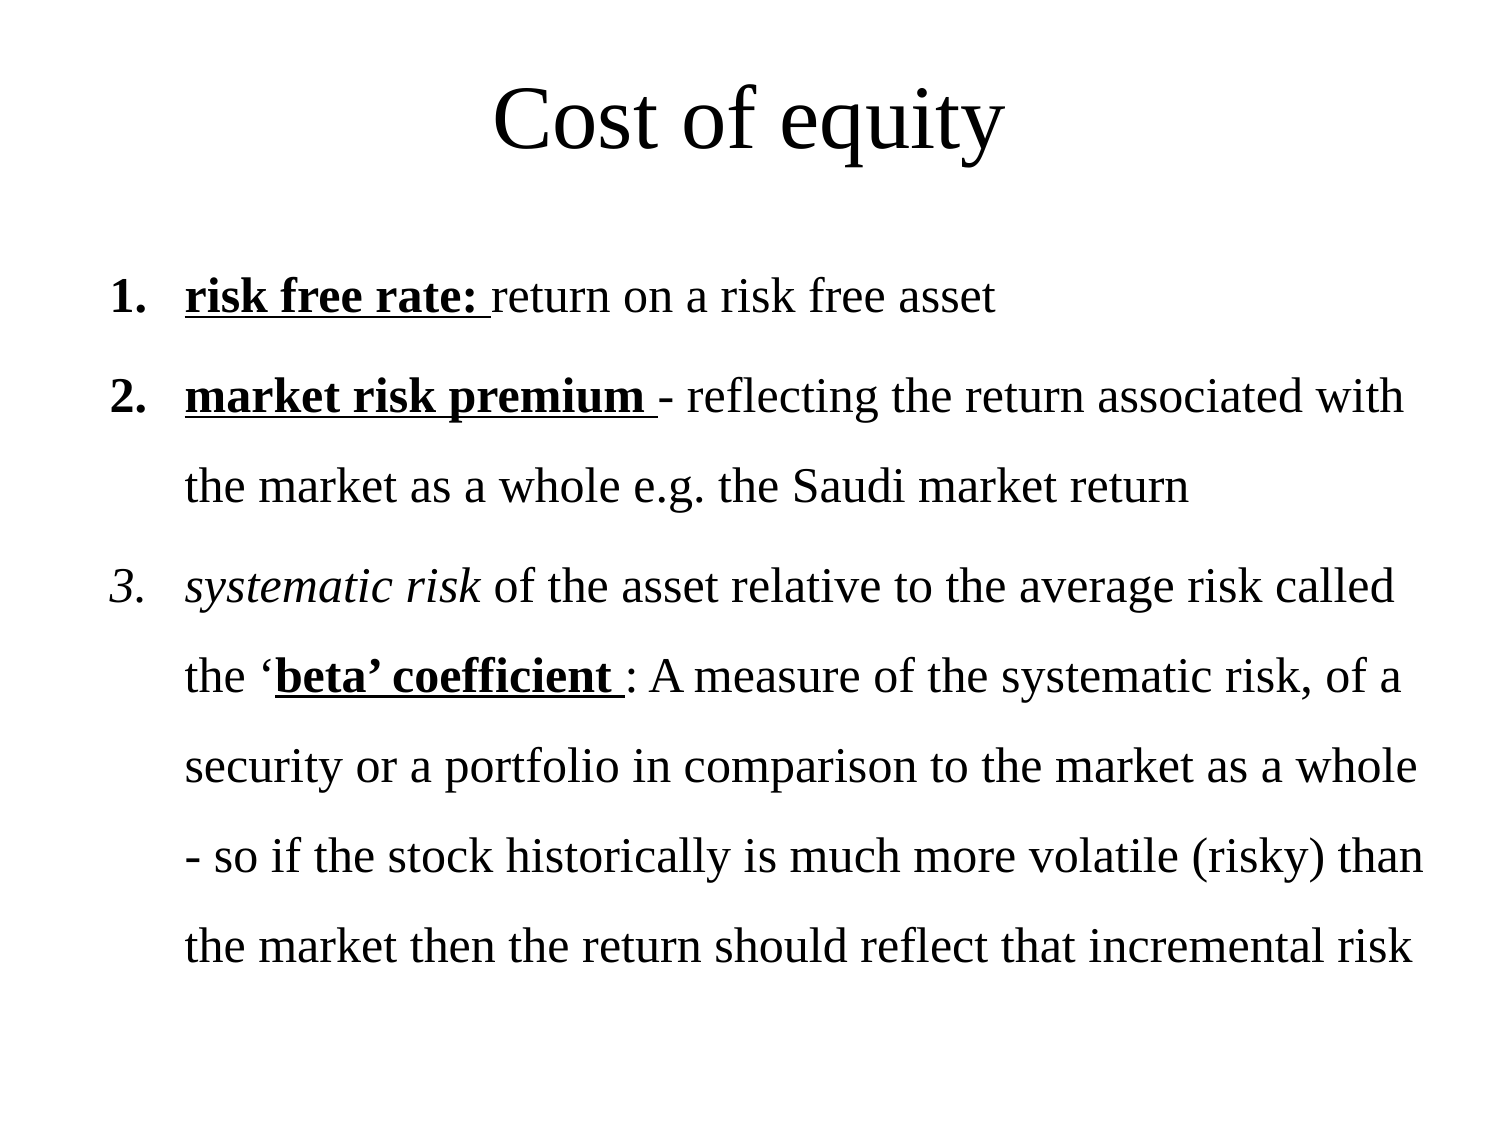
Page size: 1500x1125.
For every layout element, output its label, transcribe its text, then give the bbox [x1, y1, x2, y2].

list risk free rate: return on a risk free asset market risk premium - reflecting the return associated with the market as a whole e.g. the Saudi market return systematic risk of the asset relative to the average risk called the ‘beta’ coefficient : A measure of the systematic risk, of a security or a portfolio in comparison to the market as a whole - so if the stock historically is much more volatile (risky) than the market then the return should reflect that incremental risk [49, 224, 1445, 1100]
title Cost of equity [49, 50, 1450, 175]
